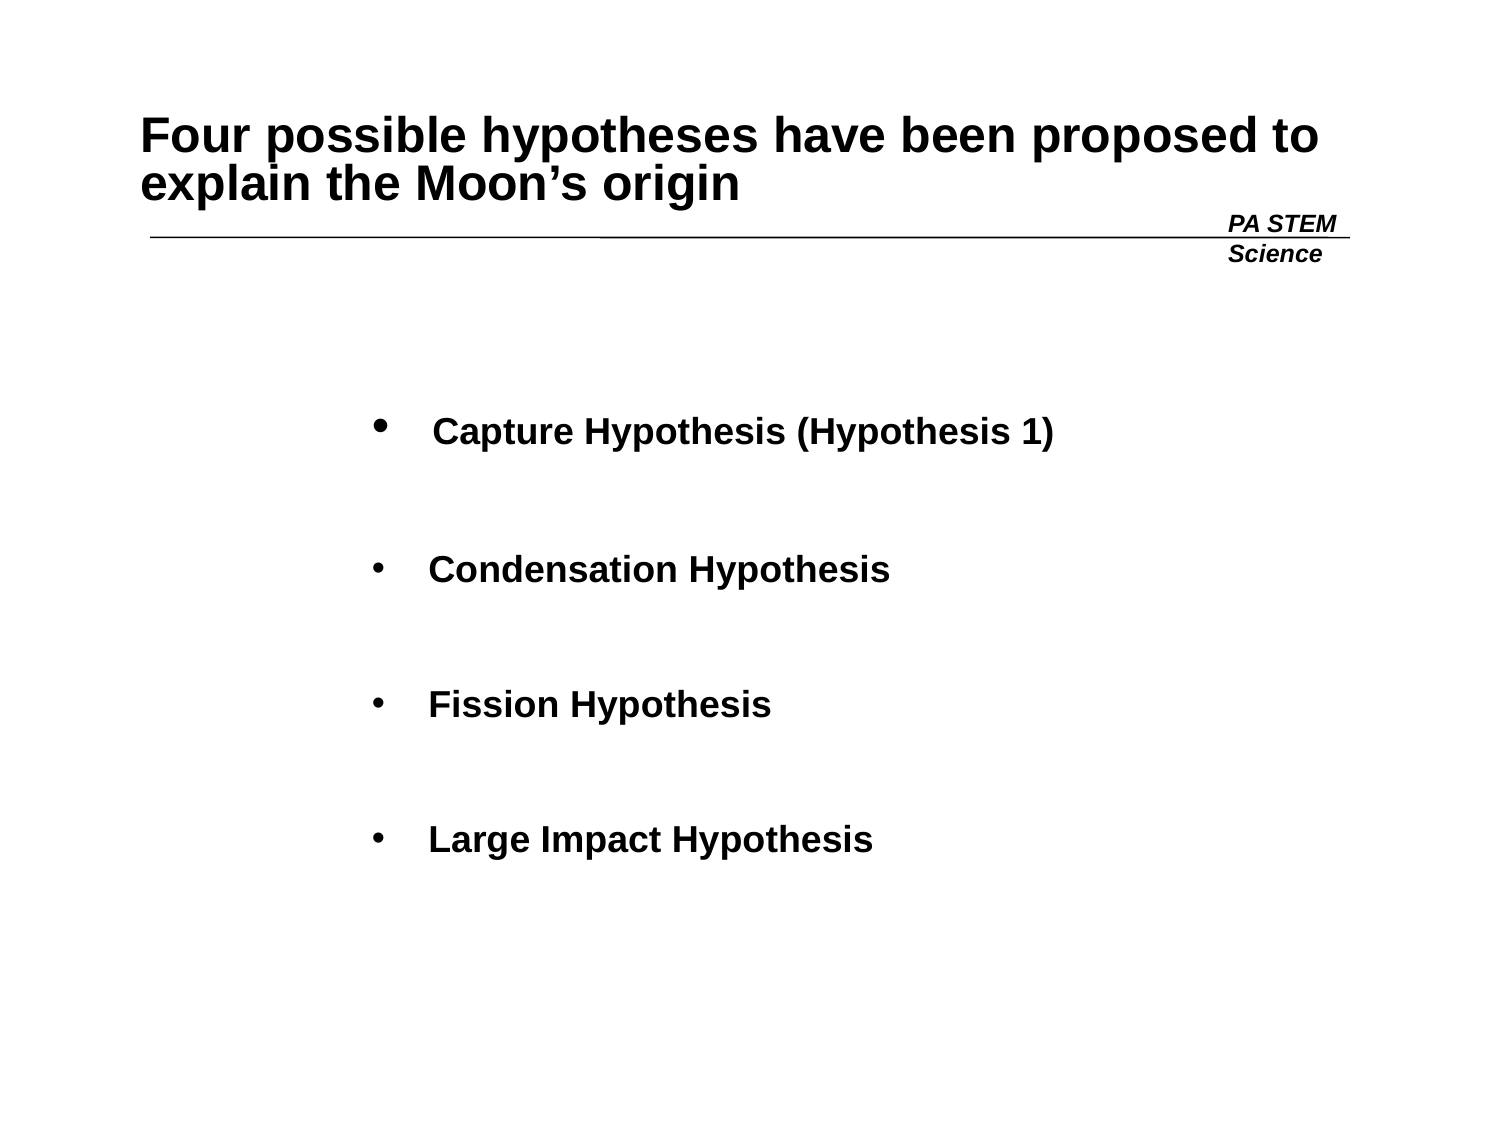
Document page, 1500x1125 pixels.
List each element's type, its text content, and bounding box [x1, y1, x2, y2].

title Four possible hypotheses have been proposed to explain the Moon’s origin [124, 62, 1426, 263]
text_box Capture Hypothesis (Hypothesis 1) Condensation Hypothesis Fission Hypothesis Large Impact Hypothesis [357, 387, 1070, 868]
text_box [149, 199, 1353, 276]
